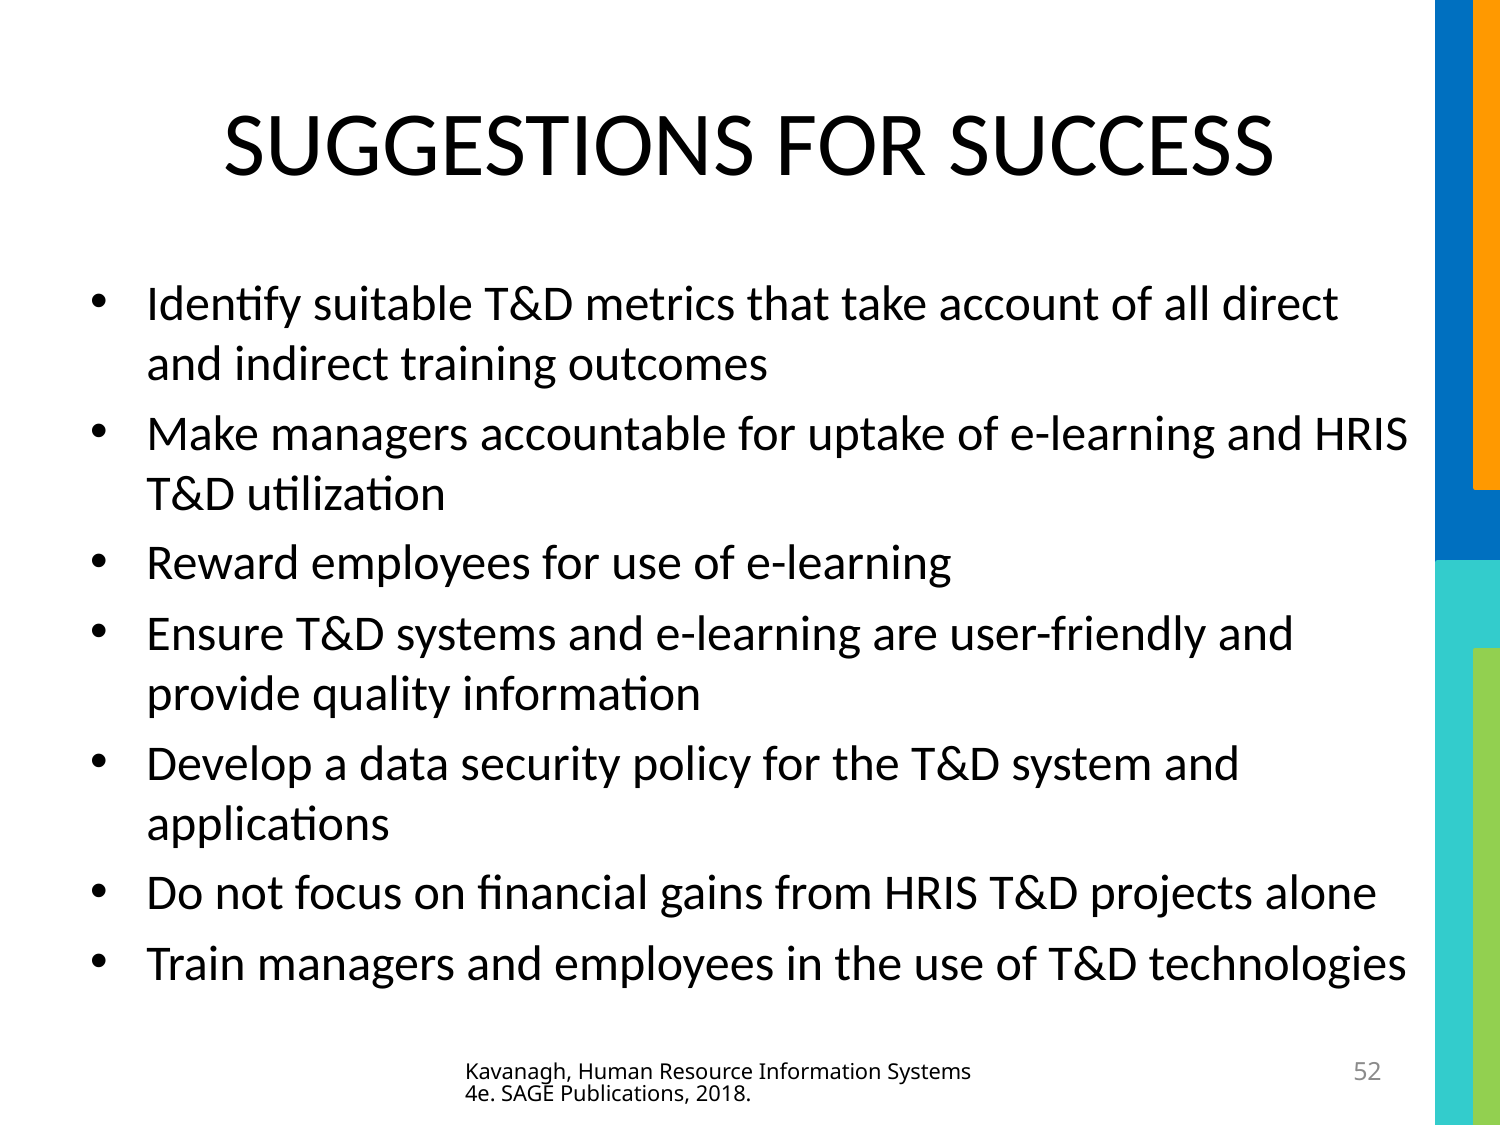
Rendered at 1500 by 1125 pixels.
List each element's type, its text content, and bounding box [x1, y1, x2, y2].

footer Kavanagh, Human Resource Information Systems 4e. SAGE Publications, 2018. [450, 1042, 1004, 1103]
title SUGGESTIONS FOR SUCCESS [75, 45, 1425, 233]
slide_number 52 [1059, 1042, 1397, 1103]
list Identify suitable T&D metrics that take account of all direct and indirect training outcomes Make managers accountable for uptake of e-learning and HRIS T&D utilization Reward employees for use of e-learning Ensure T&D systems and e-learning are user-friendly and provide quality information Develop a data security policy for the T&D system and applications Do not focus on financial gains from HRIS T&D projects alone Train managers and employees in the use of T&D technologies [75, 262, 1425, 1005]
